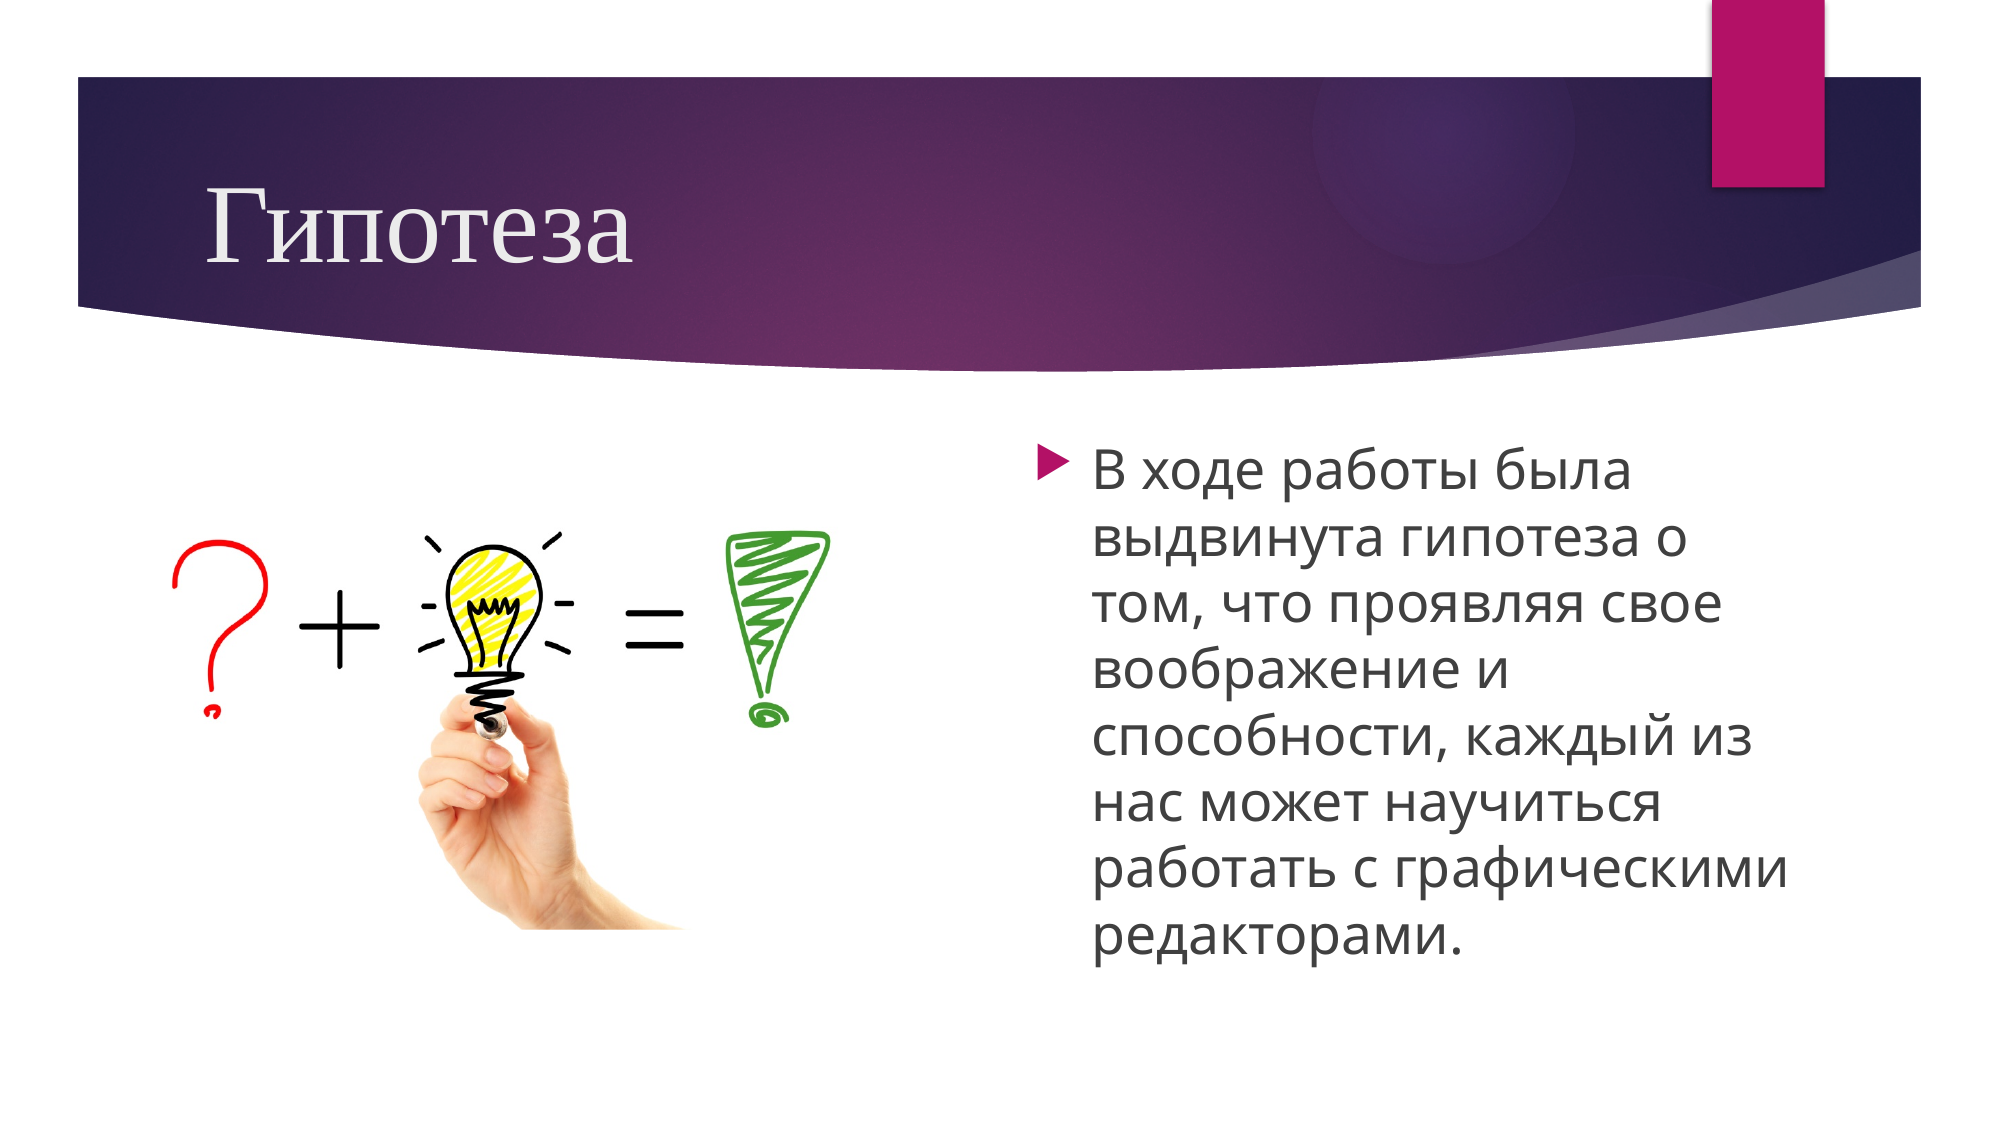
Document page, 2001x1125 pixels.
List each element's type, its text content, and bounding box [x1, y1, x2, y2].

list В ходе работы была выдвинута гипотеза о том, что проявляя свое воображение и способности, каждый из нас может научиться работать с графическими редакторами. [1018, 427, 1810, 988]
title Гипотеза [189, 159, 1627, 276]
picture [149, 461, 858, 930]
